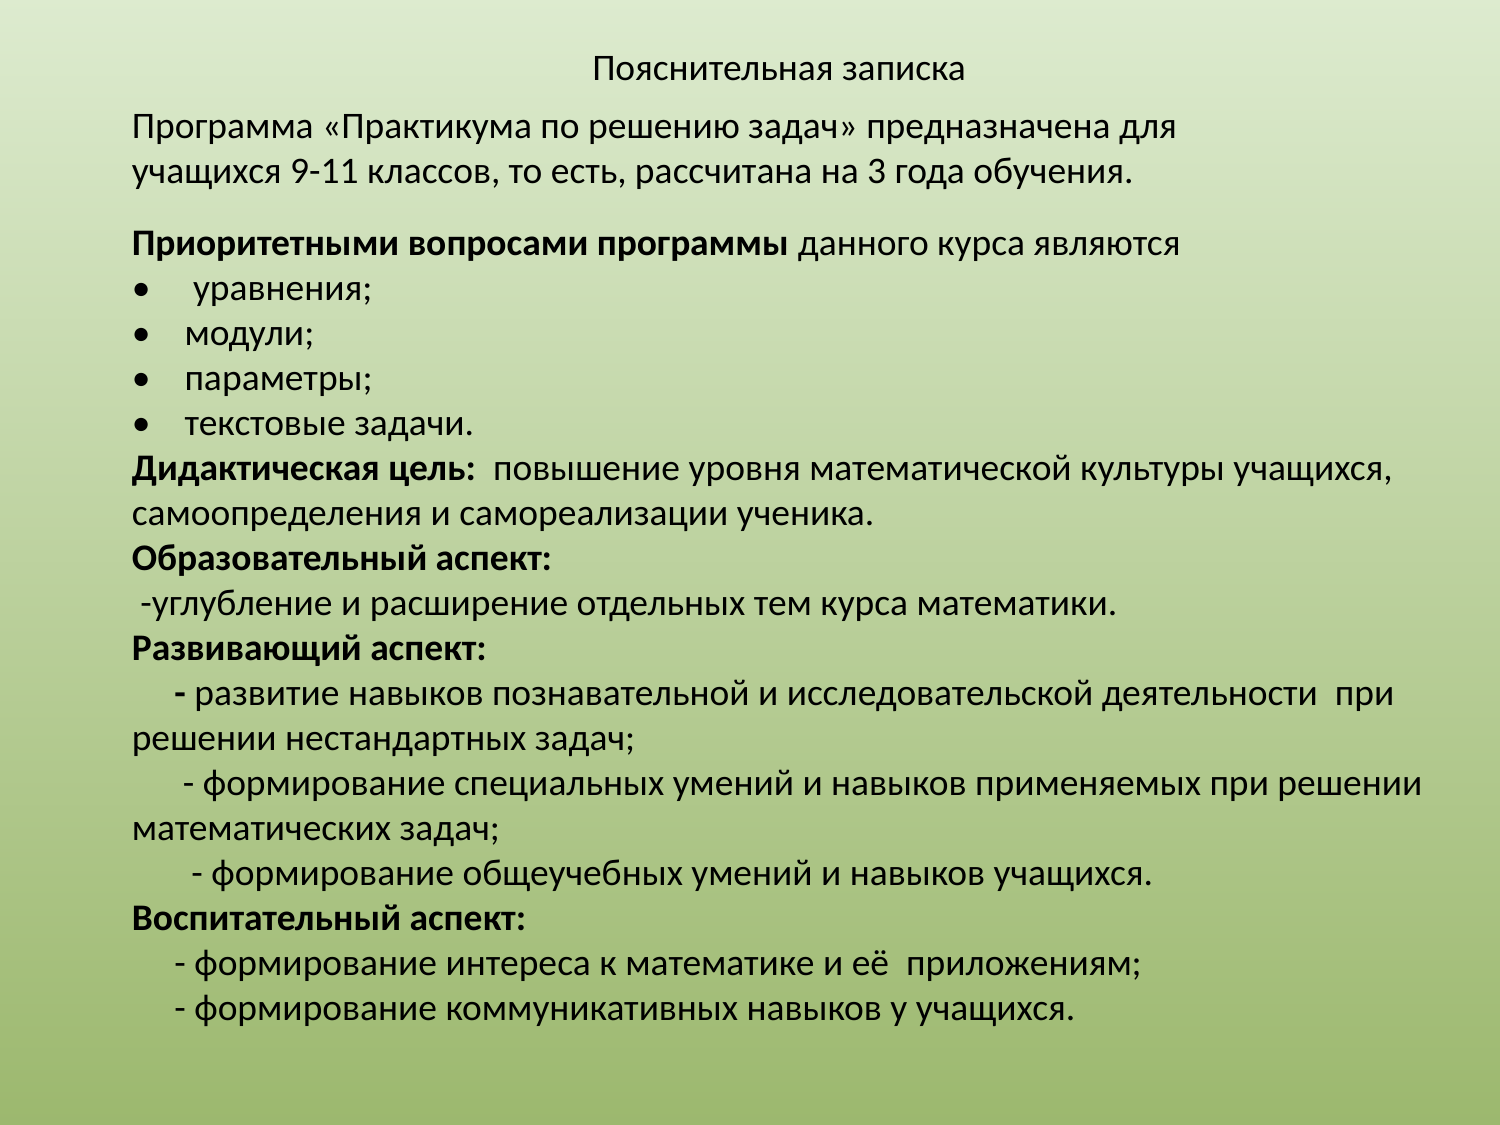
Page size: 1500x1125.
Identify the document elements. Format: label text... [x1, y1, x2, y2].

text_box Пояснительная записка [140, 35, 1418, 95]
text_box Программа «Практикума по решению задач» предназначена для учащихся 9-11 классов, то есть, рассчитана на 3 года обучения. [117, 93, 1325, 210]
text_box Приоритетными вопросами программы данного курса являются • уравнения; • модули; • параметры; • текстовые задачи. Дидактическая цель: повышение уровня математи­ческой культуры учащихся, самоопределения и самореализации ученика. Образовательный аспект: -углубление и расширение отдельных тем курса математики. Развивающий аспект: - развитие навыков познавательной и исследовательской деятельности при решении нестандартных задач; - формирование специальных умений и навыков применяемых при решении математических задач; - формирование общеучебных умений и навыков учащихся. Воспитательный аспект: - формирование интереса к математике и её приложениям; - формирование коммуникативных навыков у учащихся. [117, 210, 1500, 1125]
